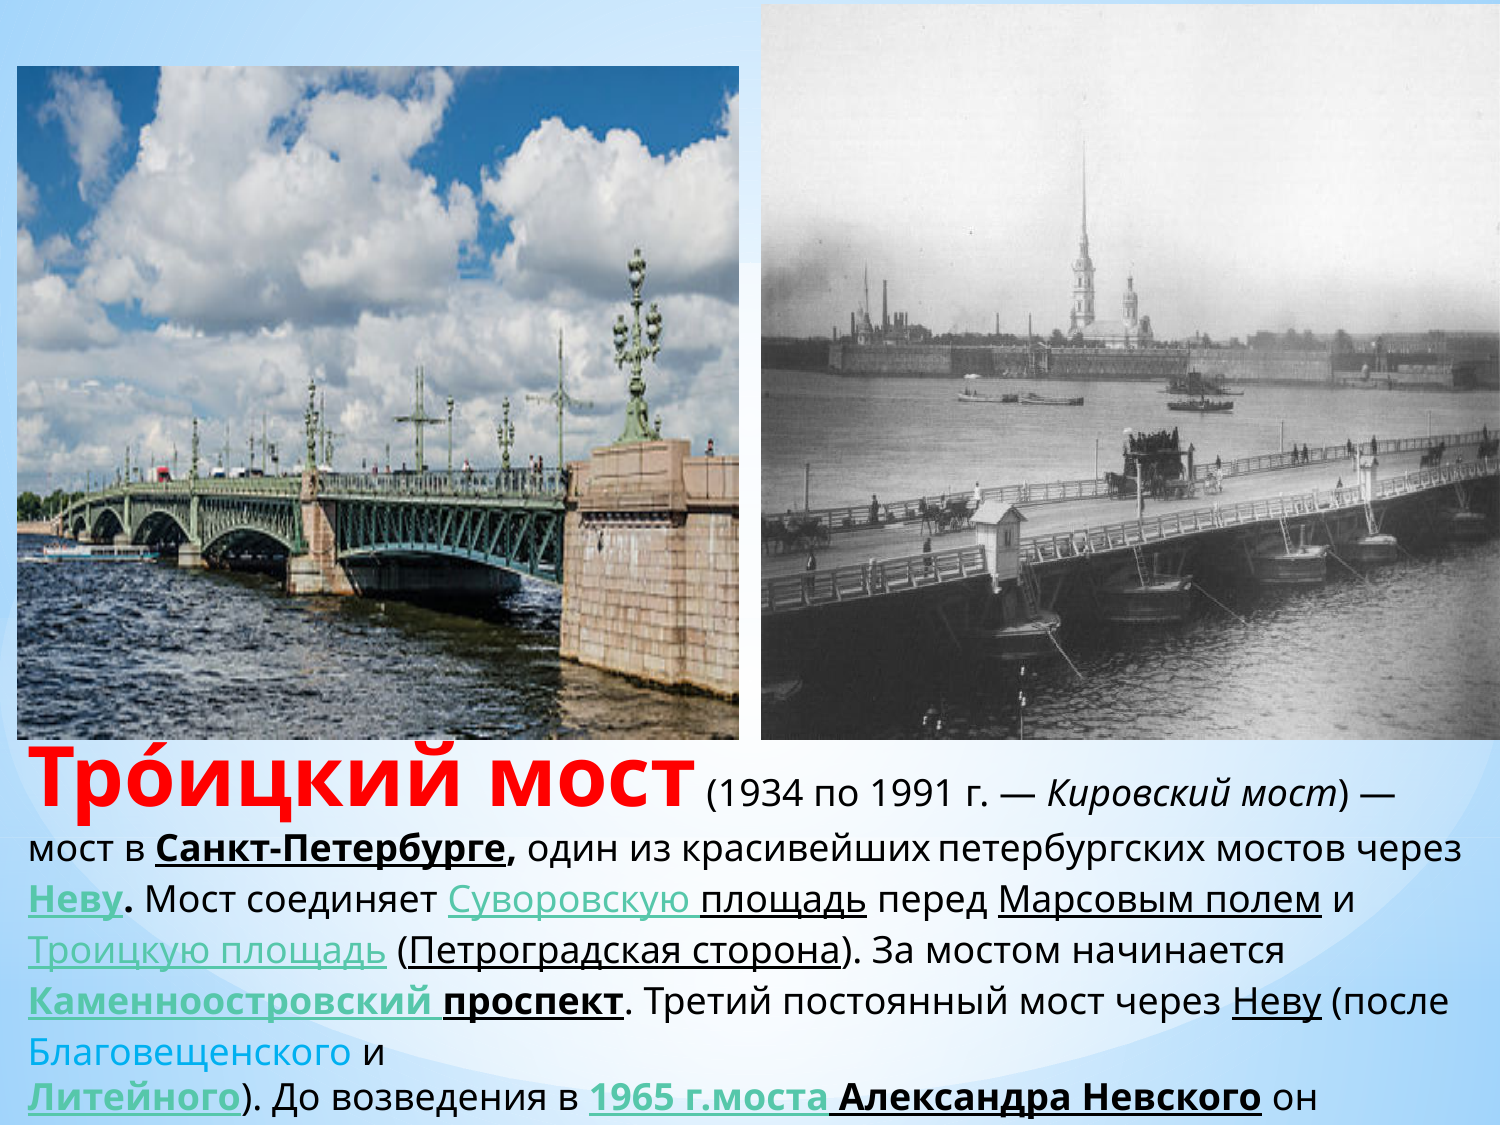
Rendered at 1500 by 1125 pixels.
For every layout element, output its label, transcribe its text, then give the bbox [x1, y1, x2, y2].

picture [761, 4, 1500, 740]
title Тро́ицкий мост (1934 по 1991 г. — Кировский мост) — мост в Санкт-Петербурге, один из красивейших петербургских мостов через Неву. Мост соединяет Суворовскую площадь перед Марсовым полем и Троицкую площадь (Петроградская сторона). За мостом начинается Каменноостровский проспект. Третий постоянный мост через Неву (после Благовещенского и Литейного). До возведения в 1965 г.моста Александра Невского он оставался самым длинным в городе (582 м). [12, 716, 1500, 1106]
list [17, 66, 739, 740]
